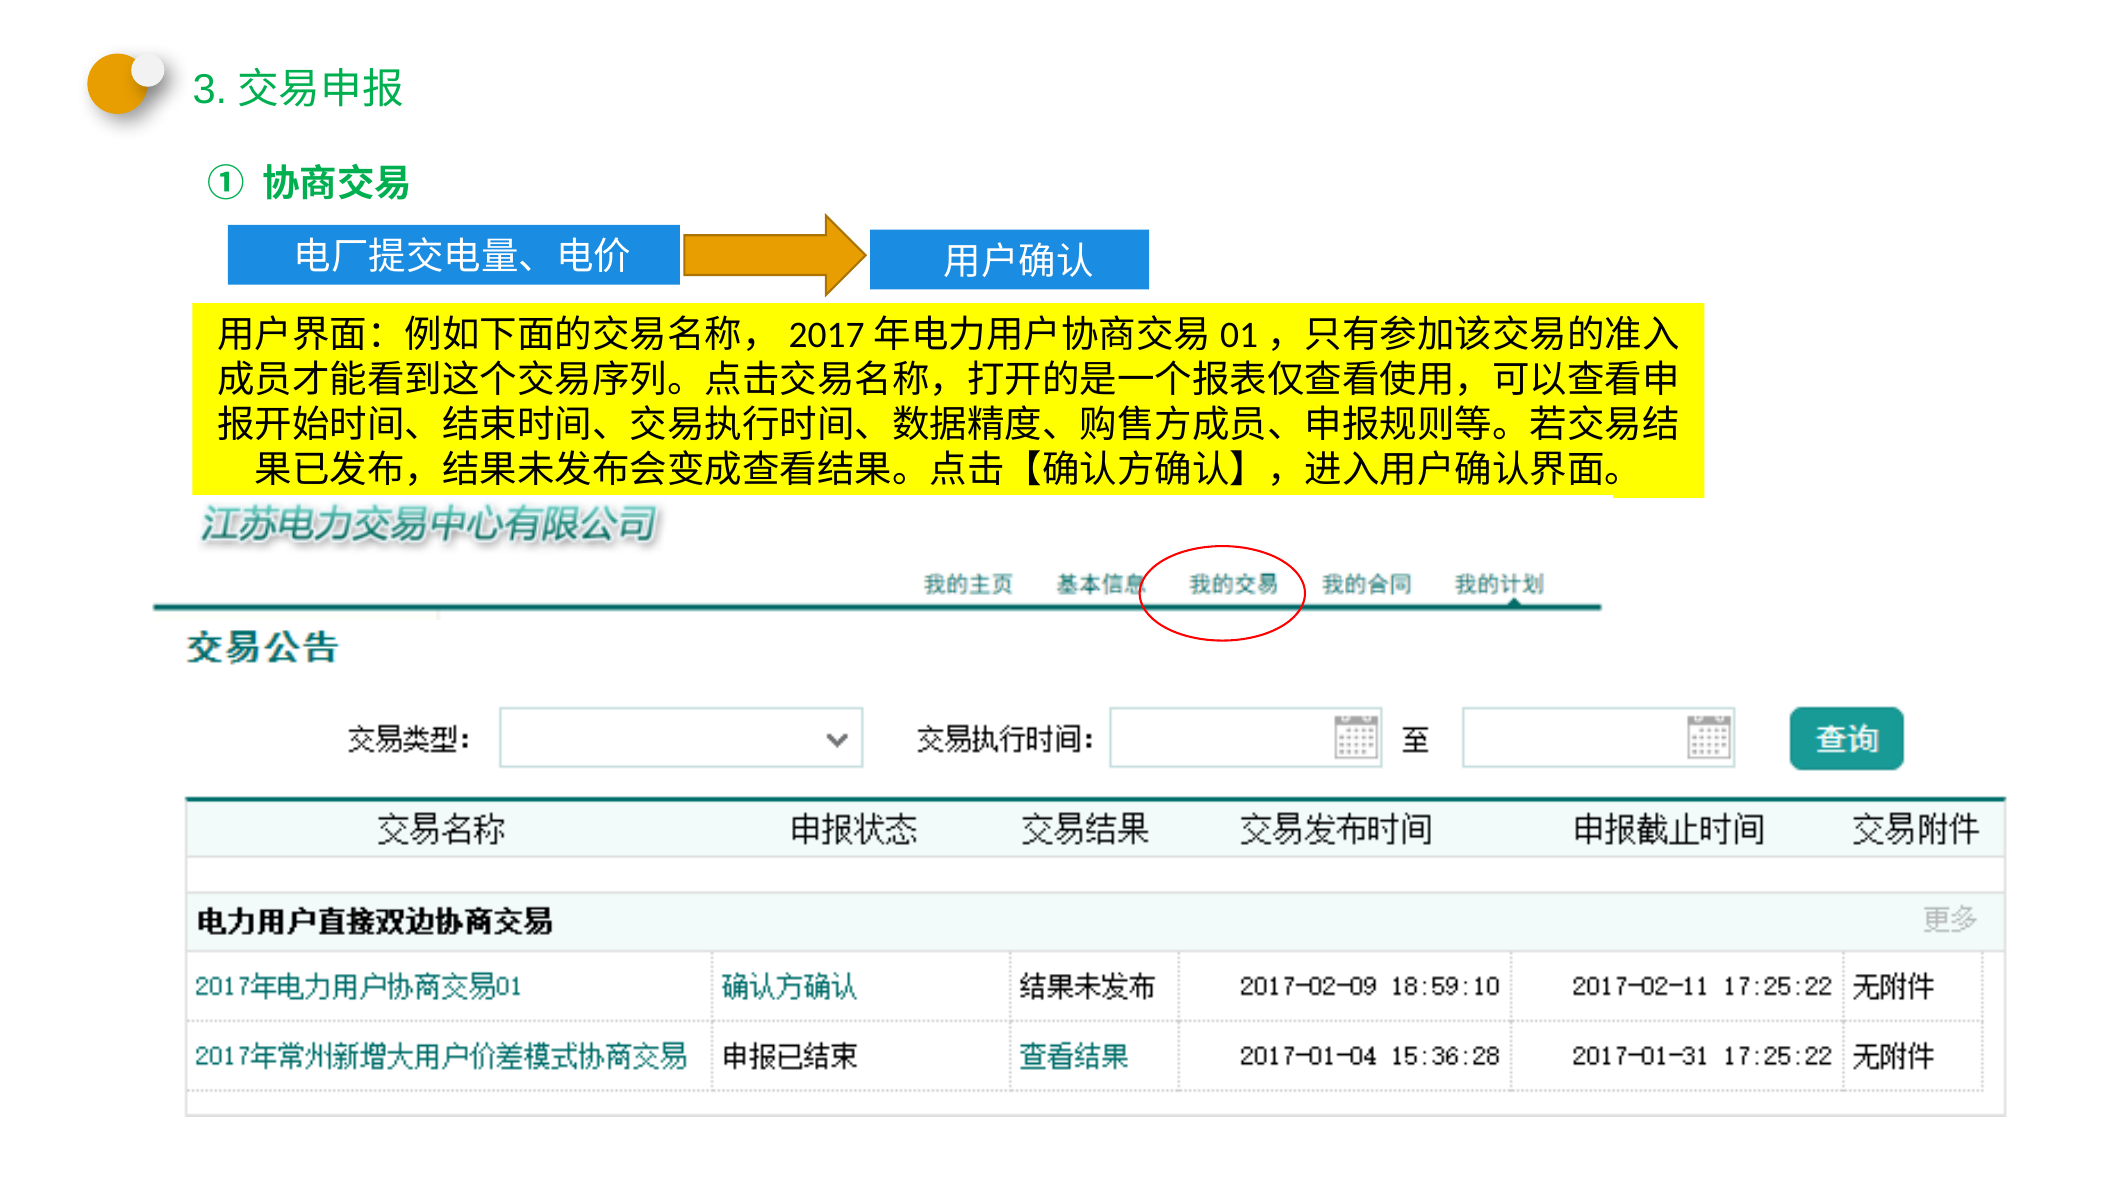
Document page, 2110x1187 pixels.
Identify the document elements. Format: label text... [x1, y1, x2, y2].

text_box ① 协商交易 [192, 151, 465, 212]
text_box 3.交易申报 [176, 53, 680, 114]
picture [147, 593, 2016, 1117]
text_box [86, 52, 142, 115]
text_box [145, 495, 1613, 641]
text_box 用户界面：例如下面的交易名称，2017年电力用户协商交易01，只有参加该交易的准入成员才能看到这个交易序列。点击交易名称，打开的是一个报表仅查看使用，可以查看申报开始时间、结束时间、交易执行时间、数据精度、购售方成员、申报规则等。若交易结果已发布，结果未发布会变成查看结果。点击【确认方确认】，进入用户确认界面。 [192, 303, 1705, 498]
text_box [683, 212, 868, 298]
text_box [130, 52, 166, 88]
text_box 用户确认 [870, 229, 1150, 290]
text_box 电厂提交电量、电价 [227, 224, 680, 285]
